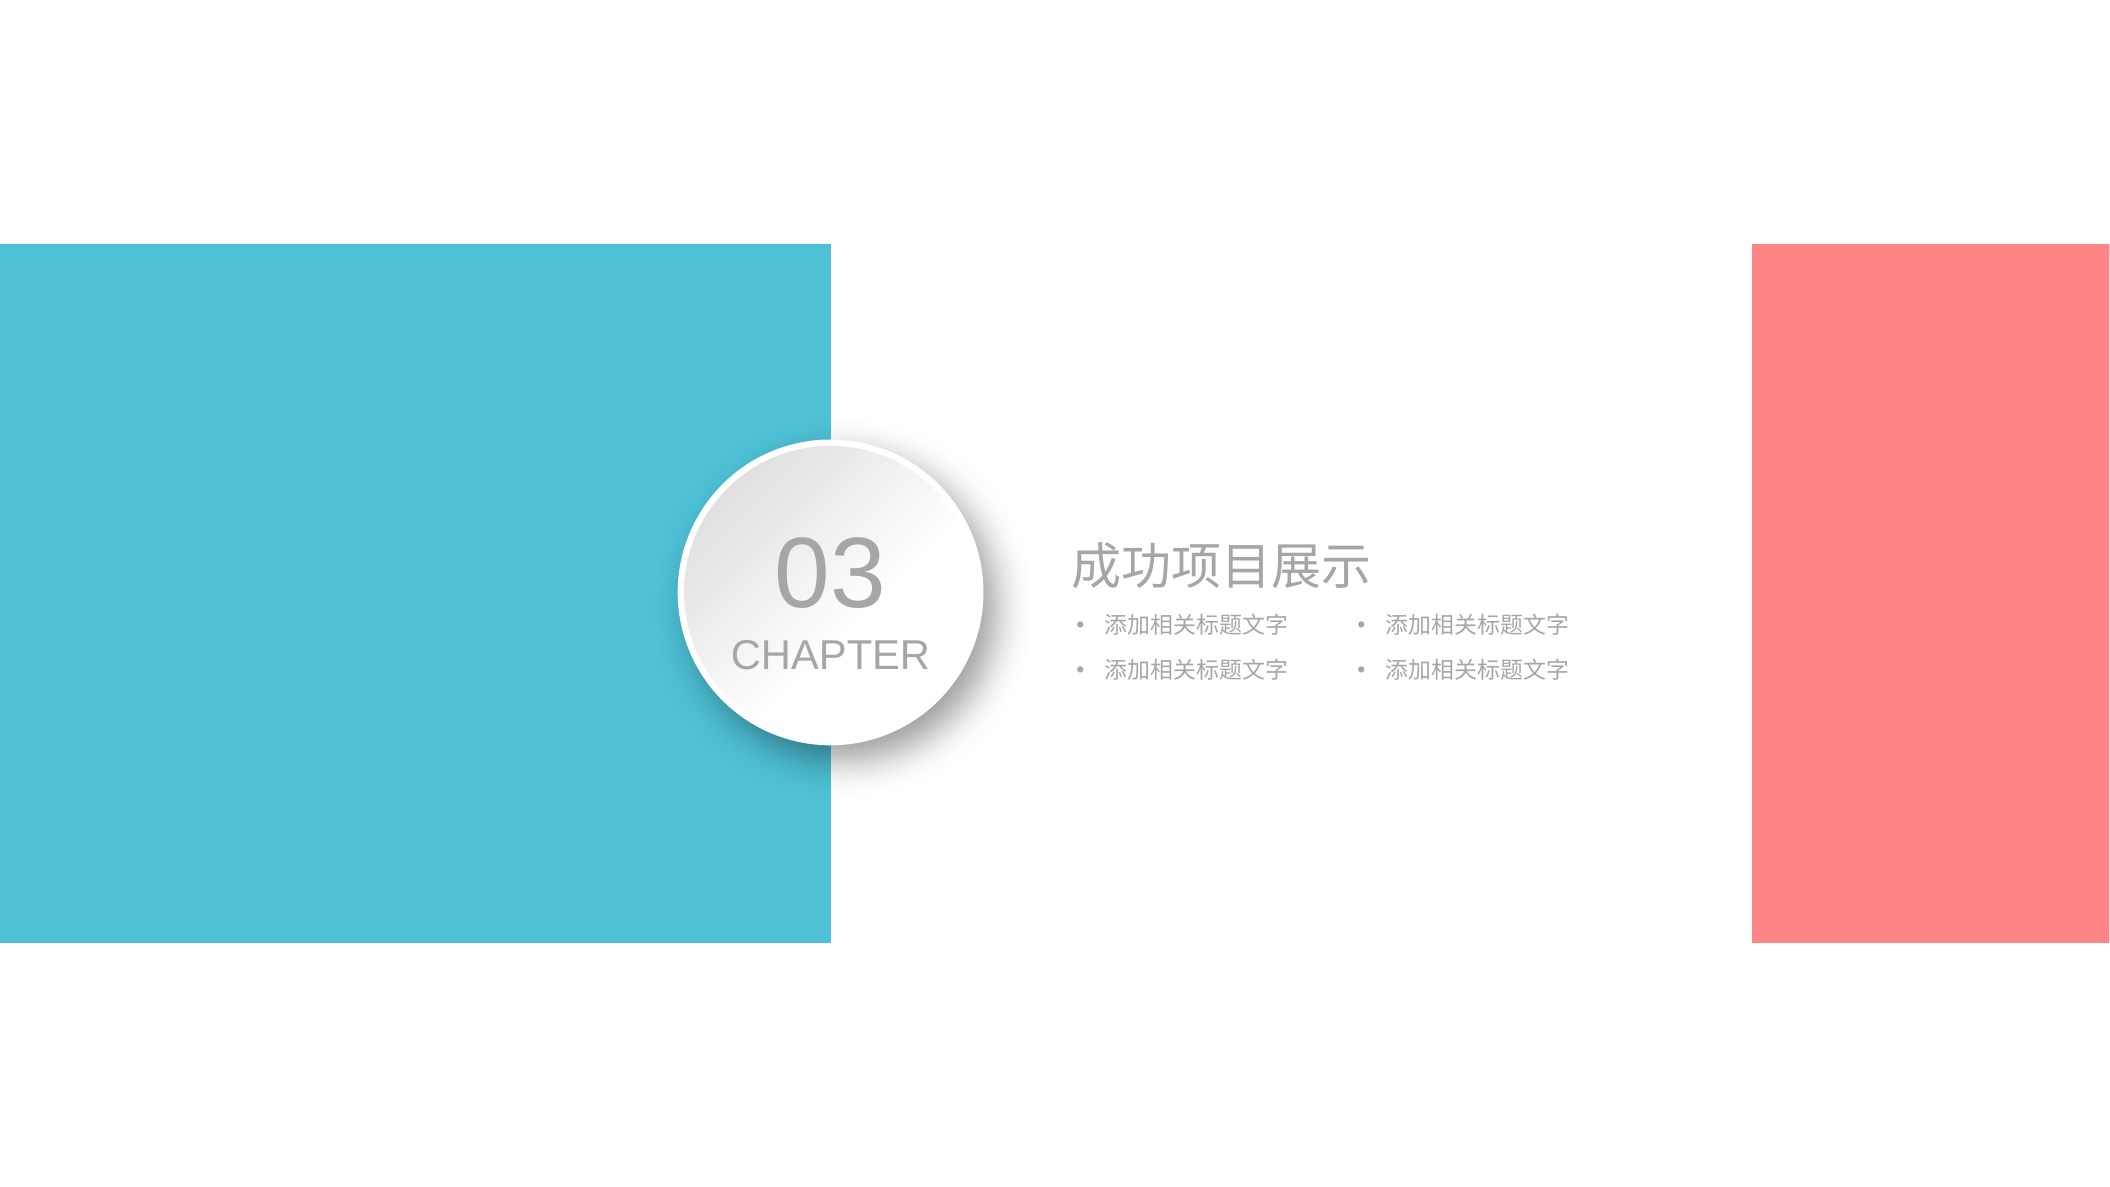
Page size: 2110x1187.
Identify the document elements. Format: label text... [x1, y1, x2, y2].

text_box 添加相关标题文字 [1061, 648, 1304, 691]
text_box 添加相关标题文字 [1342, 648, 1585, 691]
text_box 成功项目展示 [1071, 534, 1595, 595]
text_box 03 CHAPTER [706, 507, 955, 678]
text_box [1751, 243, 2110, 943]
text_box [0, 243, 832, 943]
text_box 添加相关标题文字 [1342, 603, 1585, 646]
text_box 添加相关标题文字 [1061, 603, 1304, 646]
text_box [679, 441, 982, 744]
